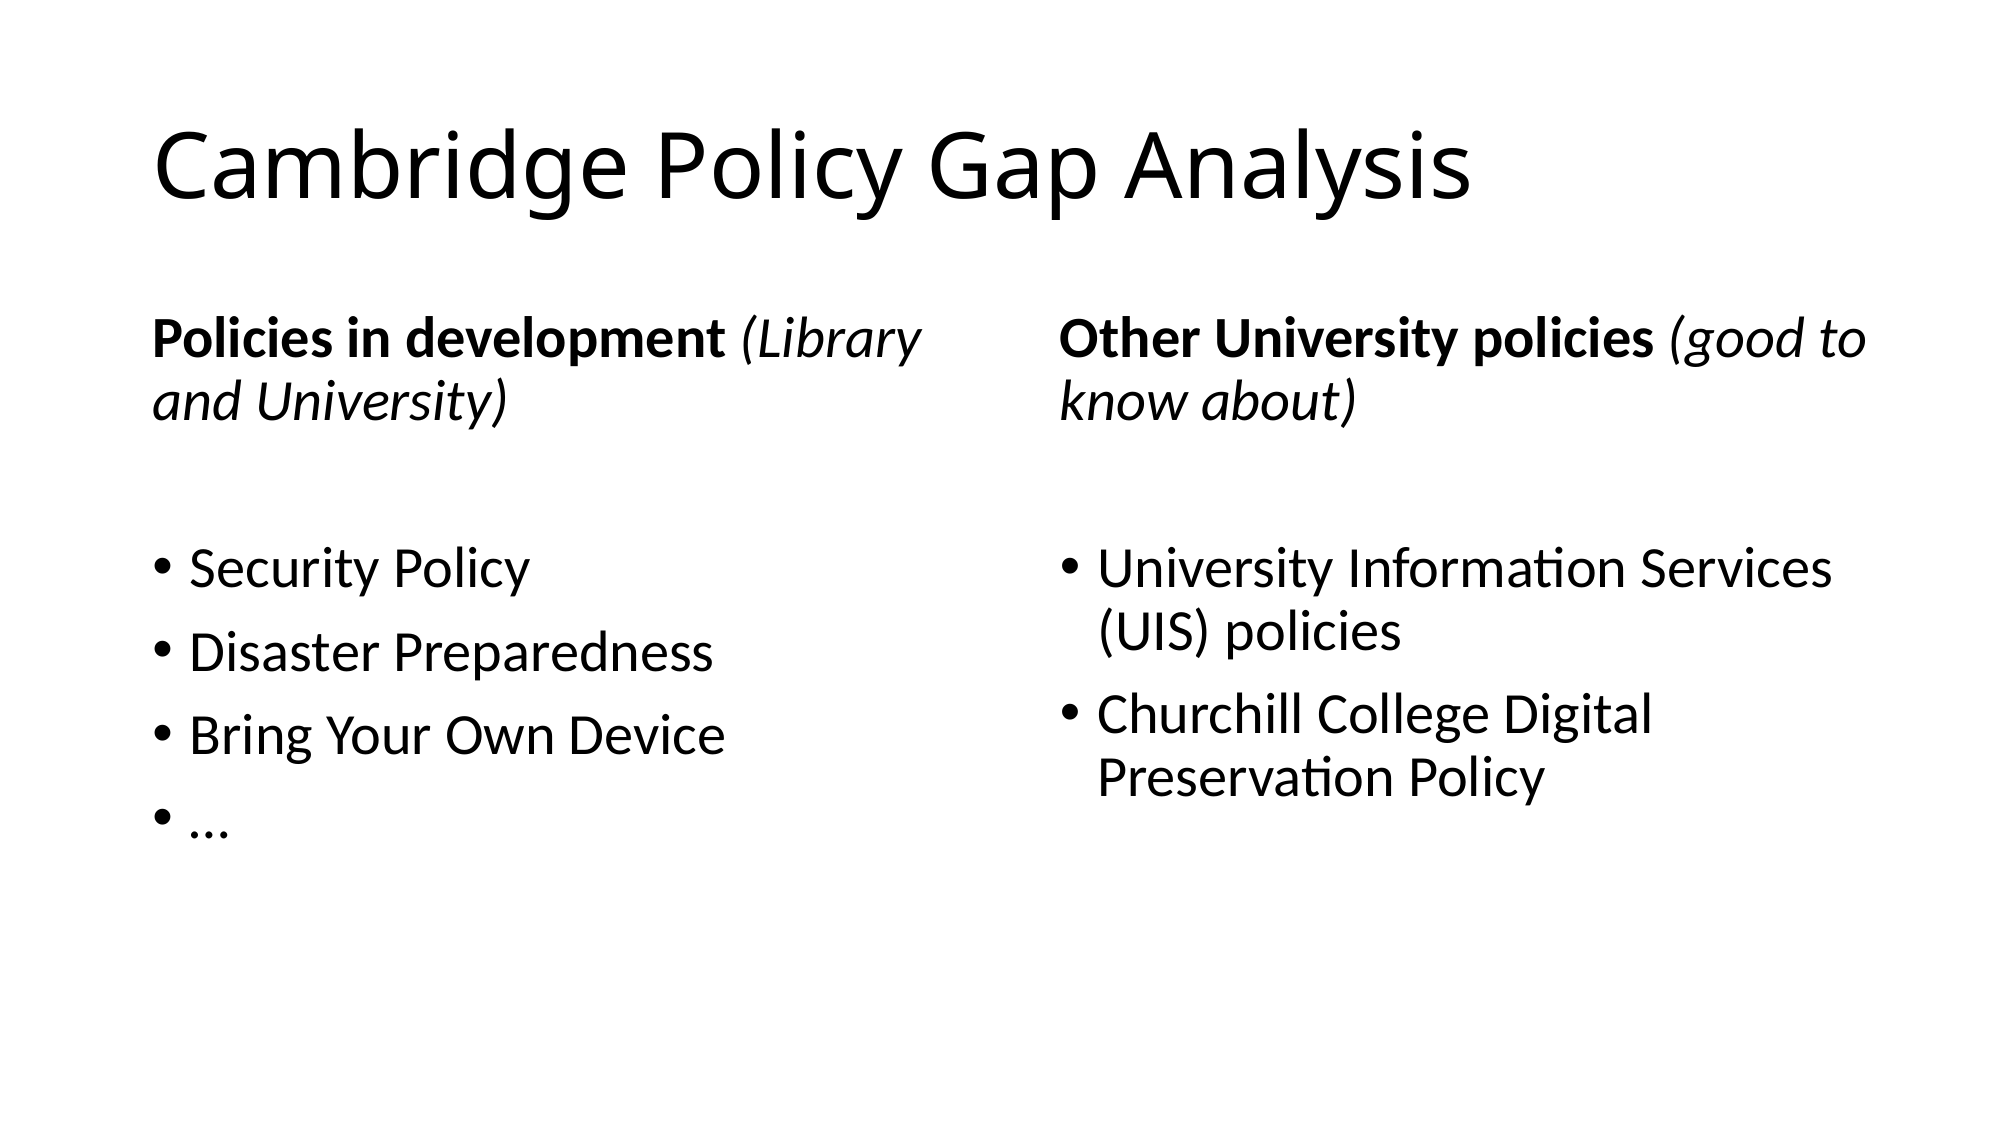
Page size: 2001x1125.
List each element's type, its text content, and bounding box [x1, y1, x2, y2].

list Policies in development (Library and University) Security Policy Disaster Preparedness Bring Your Own Device … [137, 299, 995, 1014]
text_box Other University policies (good to know about) University Information Services (UIS) policies Churchill College Digital Preservation Policy [1045, 299, 1902, 1014]
title Cambridge Policy Gap Analysis [137, 59, 1863, 278]
